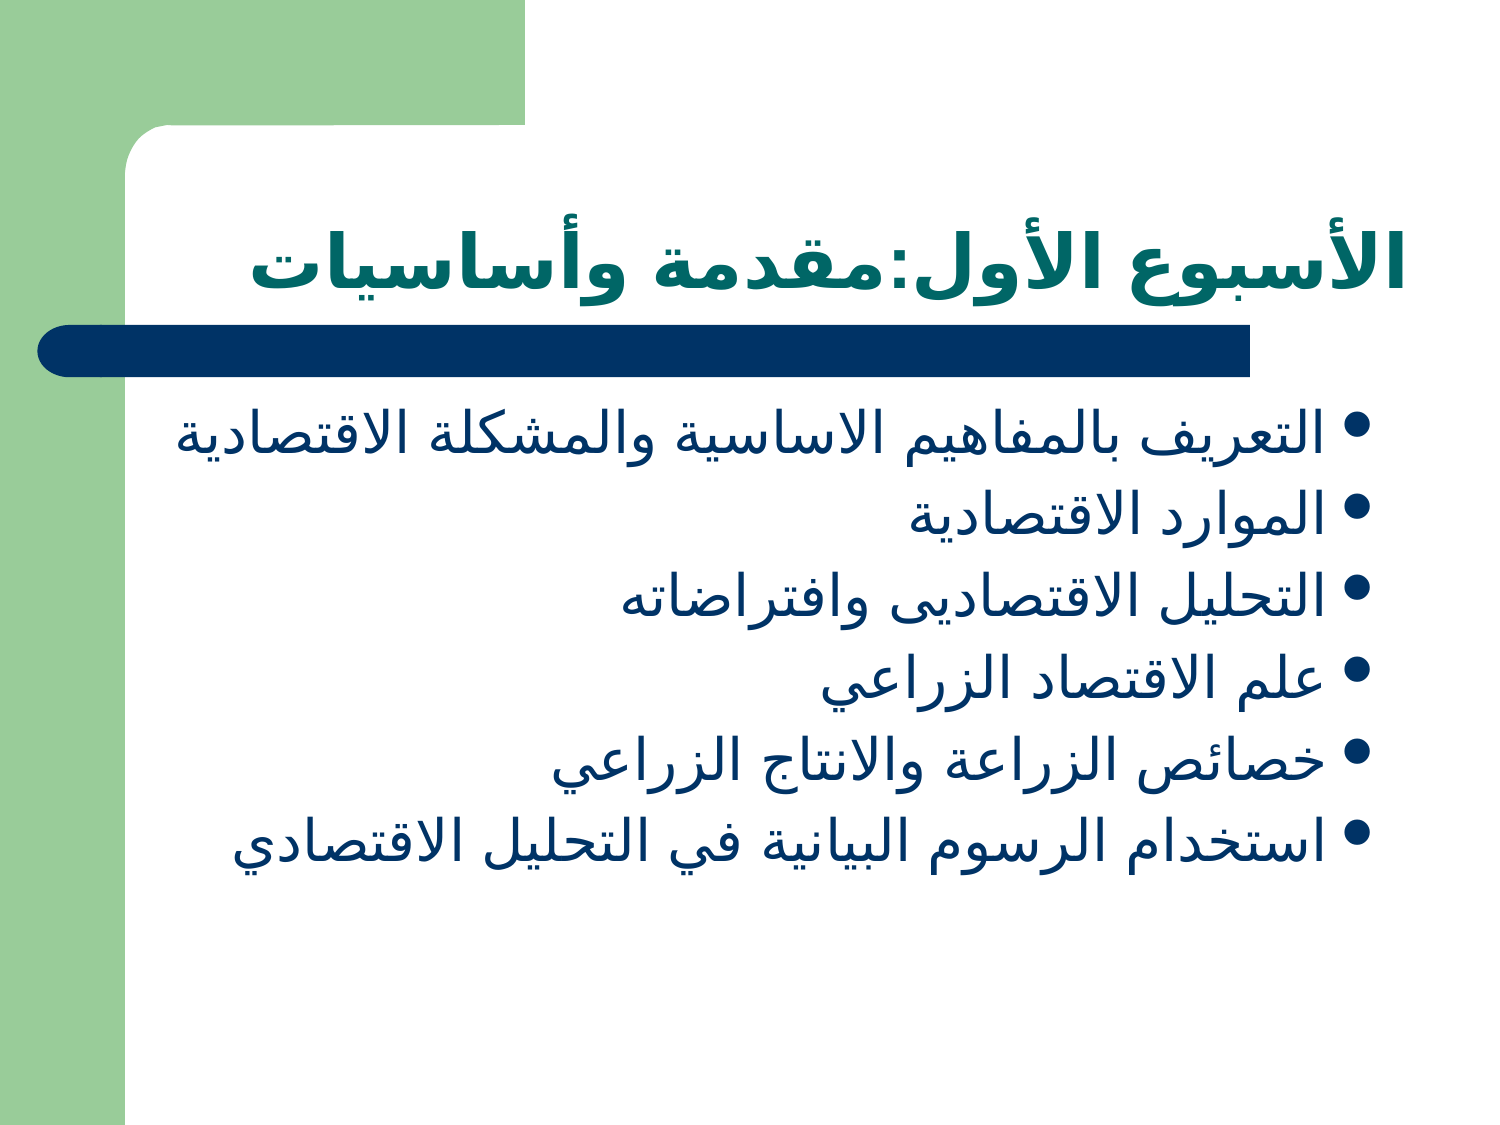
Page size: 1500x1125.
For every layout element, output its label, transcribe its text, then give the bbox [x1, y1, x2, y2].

title الأسبوع الأول:مقدمة وأساسيات [125, 125, 1425, 313]
list التعريف بالمفاهيم الاساسية والمشكلة الاقتصادية الموارد الاقتصادية التحليل الاقتصاديى وافتراضاته علم الاقتصاد الزراعي خصائص الزراعة والانتاج الزراعي استخدام الرسوم البيانية في التحليل الاقتصادي [137, 387, 1400, 999]
